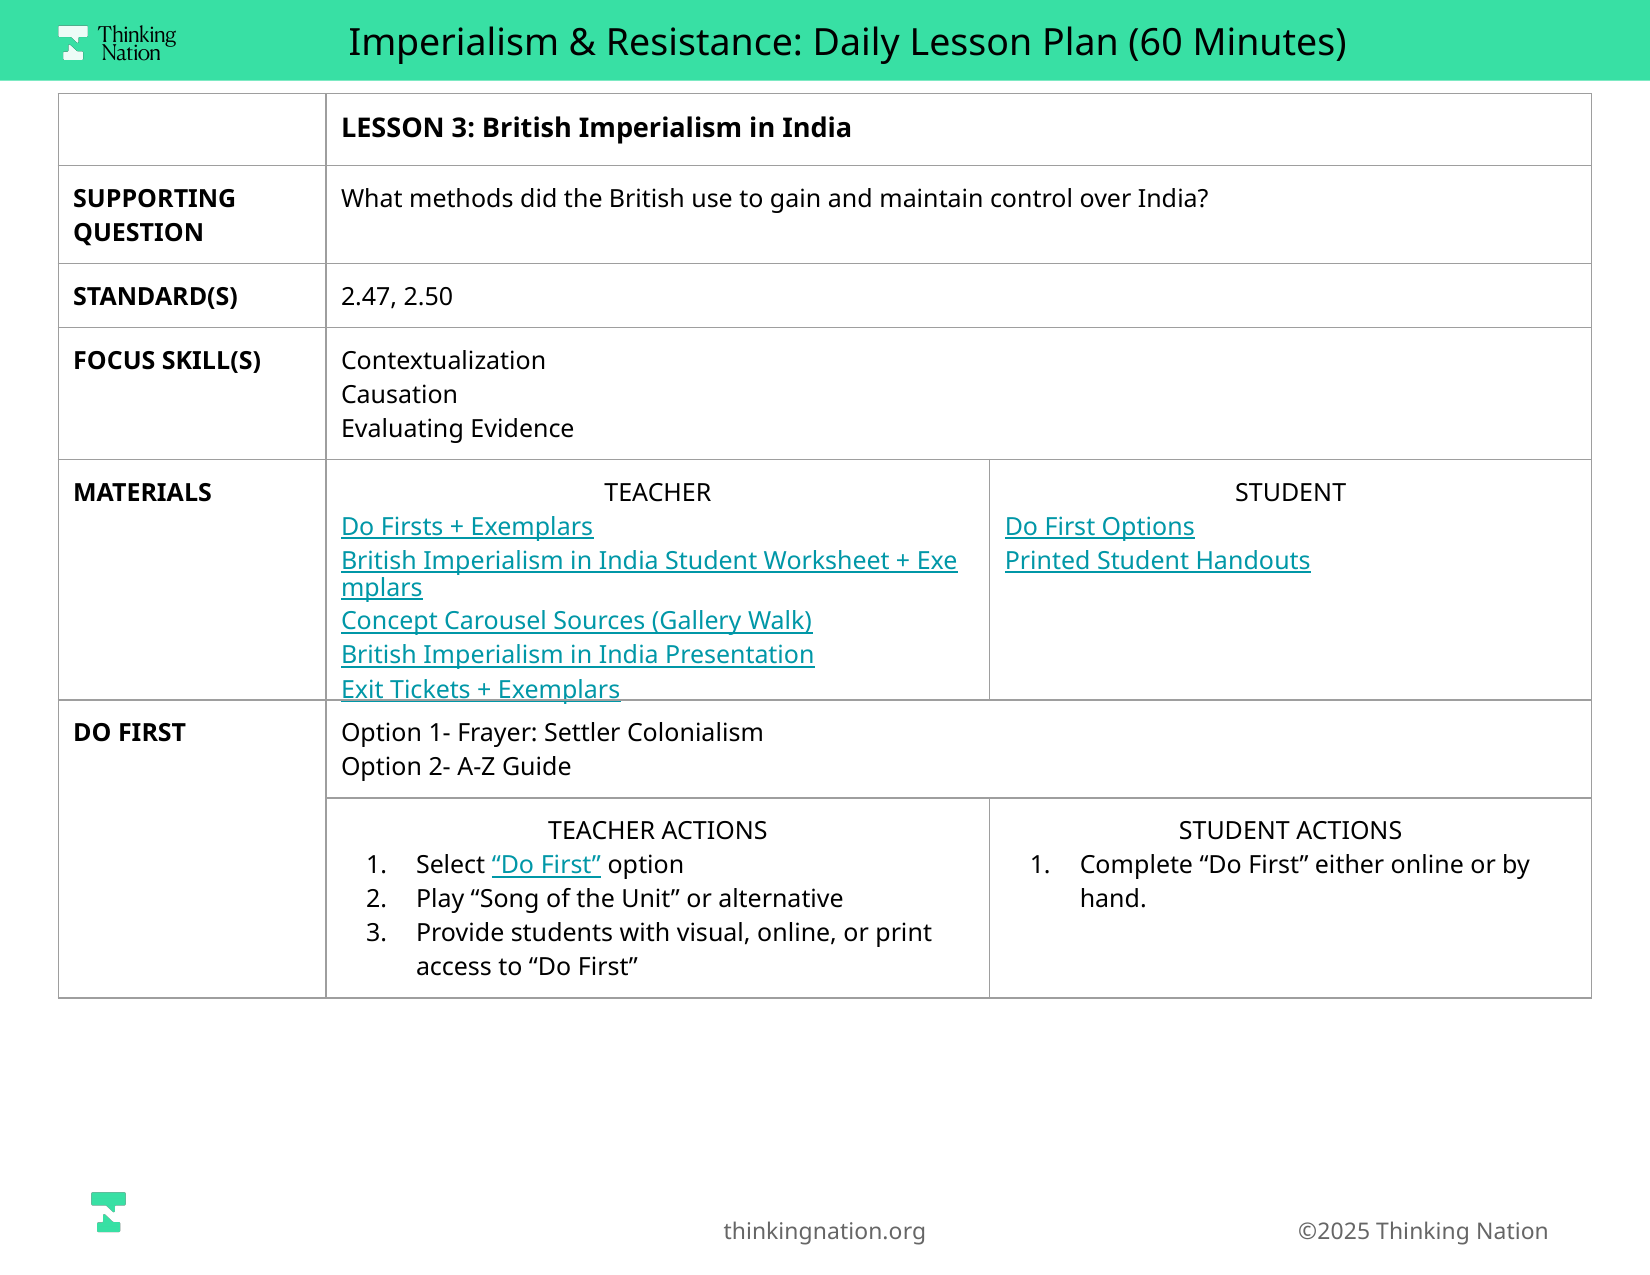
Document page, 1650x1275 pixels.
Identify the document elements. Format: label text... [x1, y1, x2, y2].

table_cell What methods did the British use to gain and maintain control over India? [327, 166, 1591, 263]
text_box thinkingnation.org [629, 1200, 1021, 1240]
table_cell 2.47, 2.50 [327, 264, 1591, 327]
table_cell TEACHER Do Firsts + Exemplars British Imperialism in India Student Worksheet + Exemplars Concept Carousel Sources (Gallery Walk) British Imperialism in India Presentation Exit Tickets + Exemplars [327, 460, 989, 699]
table_header [59, 94, 325, 165]
table_header LESSON 3: British Imperialism in India [327, 94, 1591, 165]
table_cell Contextualization Causation Evaluating Evidence [327, 328, 1591, 459]
table_cell Option 1- Frayer: Settler Colonialism Option 2- A-Z Guide [327, 701, 1591, 797]
text_box ©2025 Thinking Nation [1174, 1200, 1566, 1240]
picture [80, 1184, 136, 1240]
table_cell TEACHER ACTIONS Select “Do First” option Play “Song of the Unit” or alternative Provide students with visual, online, or print access to “Do First” [327, 799, 989, 997]
text_box Imperialism & Resistance: Daily Lesson Plan (60 Minutes) [0, 0, 1650, 81]
table_cell STUDENT Do First Options Printed Student Handouts [990, 460, 1591, 699]
table_cell FOCUS SKILL(S) [59, 328, 325, 459]
table_cell STANDARD(S) [59, 264, 325, 327]
table_cell STUDENT ACTIONS Complete “Do First” either online or by hand. [990, 799, 1591, 997]
picture [45, 14, 180, 85]
table_cell SUPPORTING QUESTION [59, 166, 325, 263]
table_cell DO FIRST [59, 701, 325, 997]
table_cell MATERIALS [59, 460, 325, 699]
